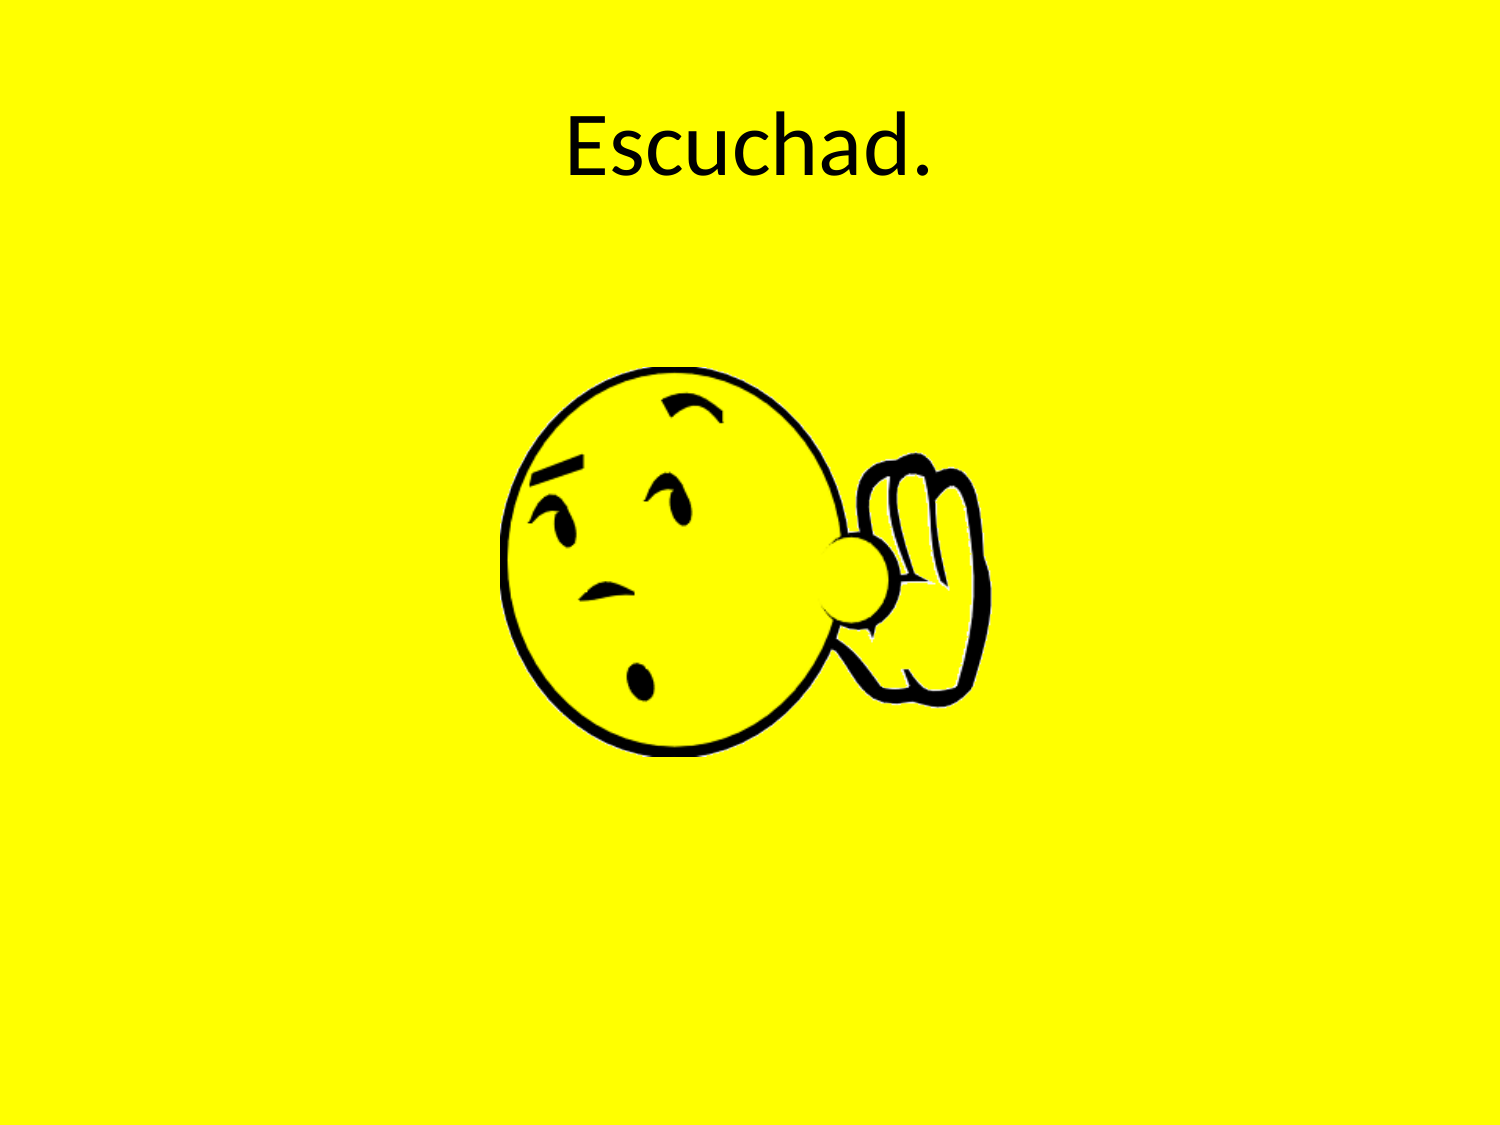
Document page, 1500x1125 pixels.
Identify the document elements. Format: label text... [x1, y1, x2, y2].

picture [500, 367, 1000, 758]
title Escuchad. [75, 45, 1425, 233]
